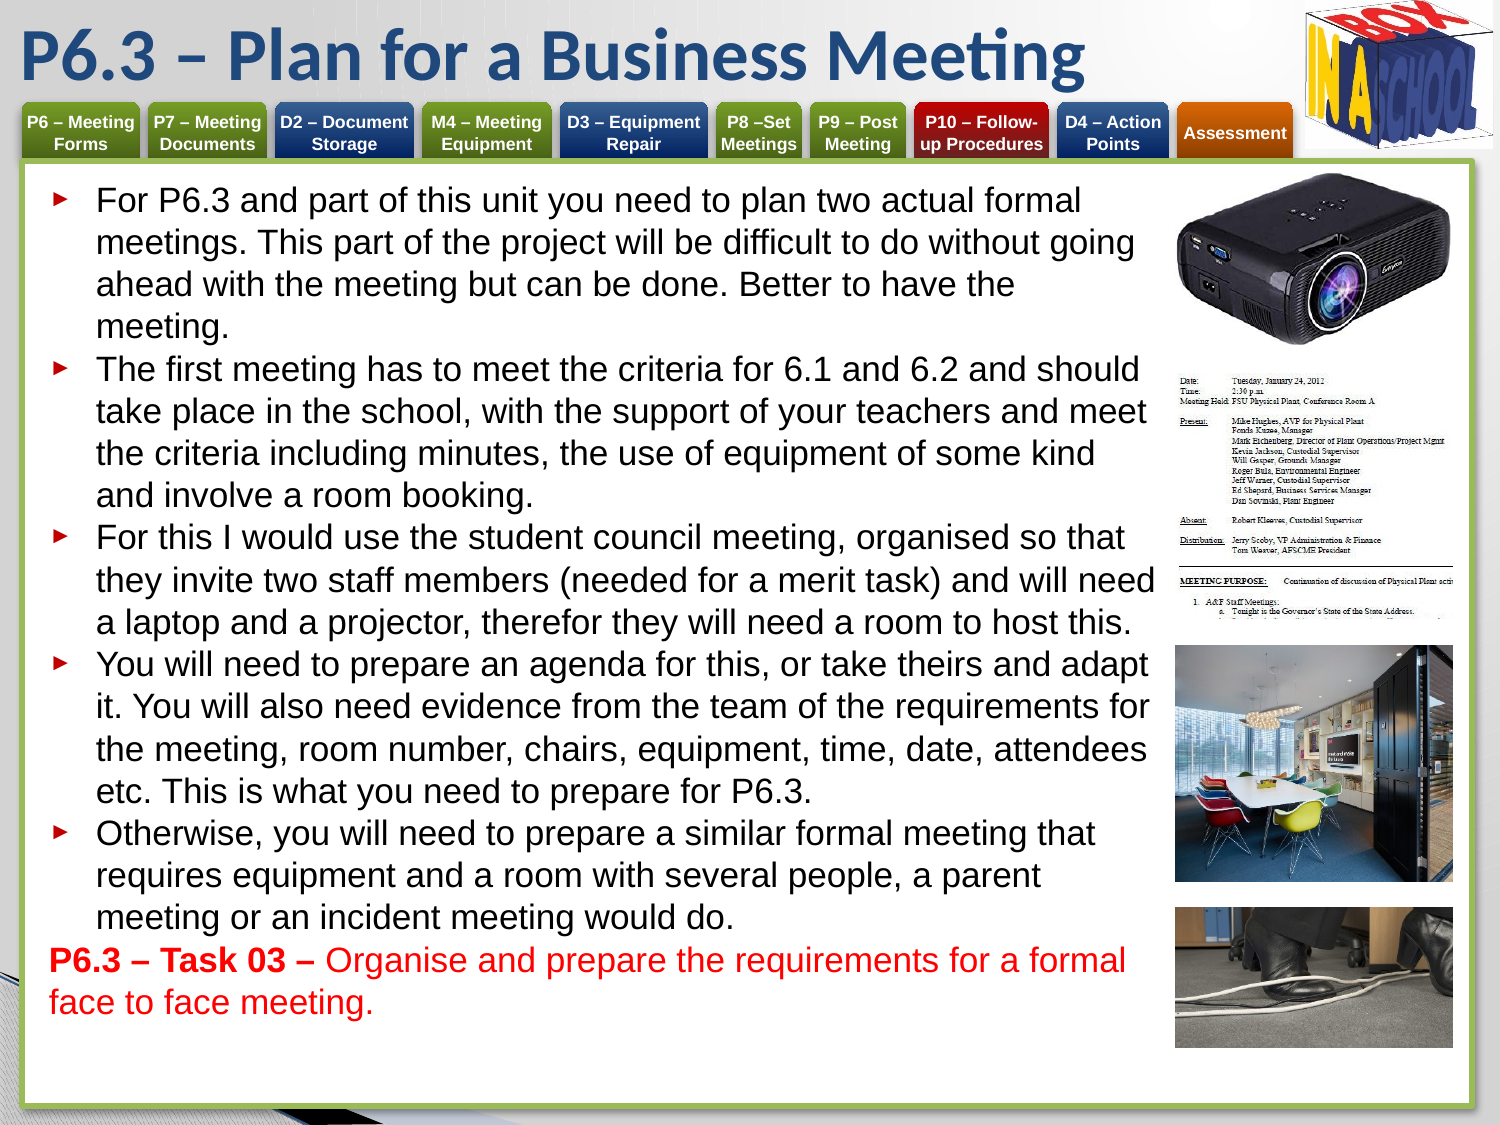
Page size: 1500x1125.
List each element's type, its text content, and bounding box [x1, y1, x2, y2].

picture [1174, 171, 1453, 346]
picture [281, 1114, 303, 1125]
text_box For P6.3 and part of this unit you need to plan two actual formal meetings. This part of the project will be difficult to do without going ahead with the meeting but can be done. Better to have the meeting. The first meeting has to meet the criteria for 6.1 and 6.2 and should take place in the school, with the support of your teachers and meet the criteria including minutes, the use of equipment of some kind and involve a room booking. For this I would use the student council meeting, organised so that they invite two staff members (needed for a merit task) and will need a laptop and a projector, therefor they will need a room to host this. You will need to prepare an agenda for this, or take theirs and adapt it. You will also need evidence from the team of the requirements for the meeting, room number, chairs, equipment, time, date, attendees etc. This is what you need to prepare for P6.3. Otherwise, you will need to prepare a similar formal meeting that requires equipment and a room with several people, a parent meeting or an incident meeting would do. P6.3 – Task 03 – Organise and prepare the requirements for a formal face to face meeting. [34, 169, 1176, 1029]
picture [1174, 907, 1453, 1048]
picture [1174, 373, 1453, 619]
picture [1174, 644, 1453, 882]
title P6.3 – Plan for a Business Meeting [5, 0, 1270, 102]
picture [1305, 0, 1494, 149]
